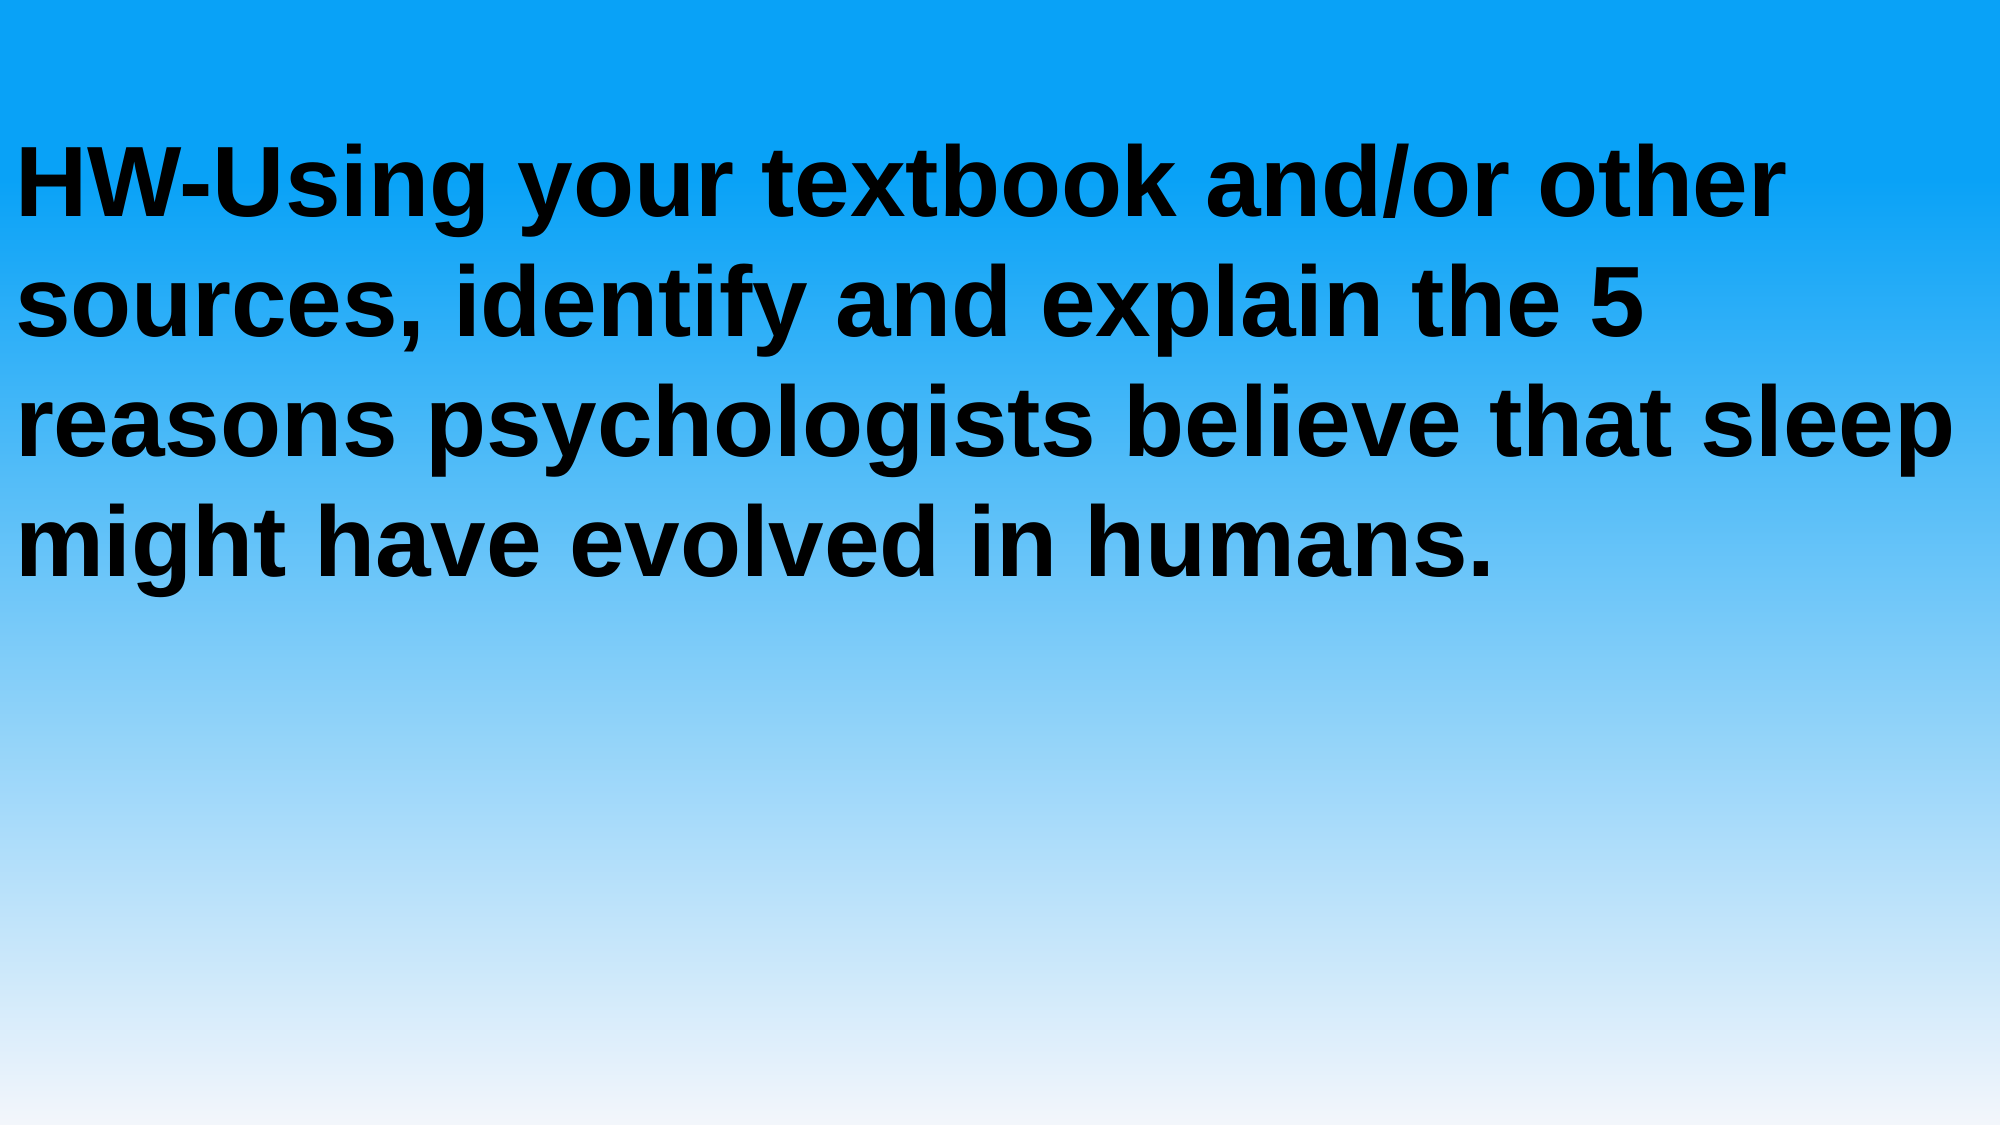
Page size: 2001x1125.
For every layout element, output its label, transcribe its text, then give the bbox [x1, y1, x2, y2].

title HW-Using your textbook and/or other sources, identify and explain the 5 reasons psychologists believe that sleep might have evolved in humans. [0, 222, 2000, 490]
